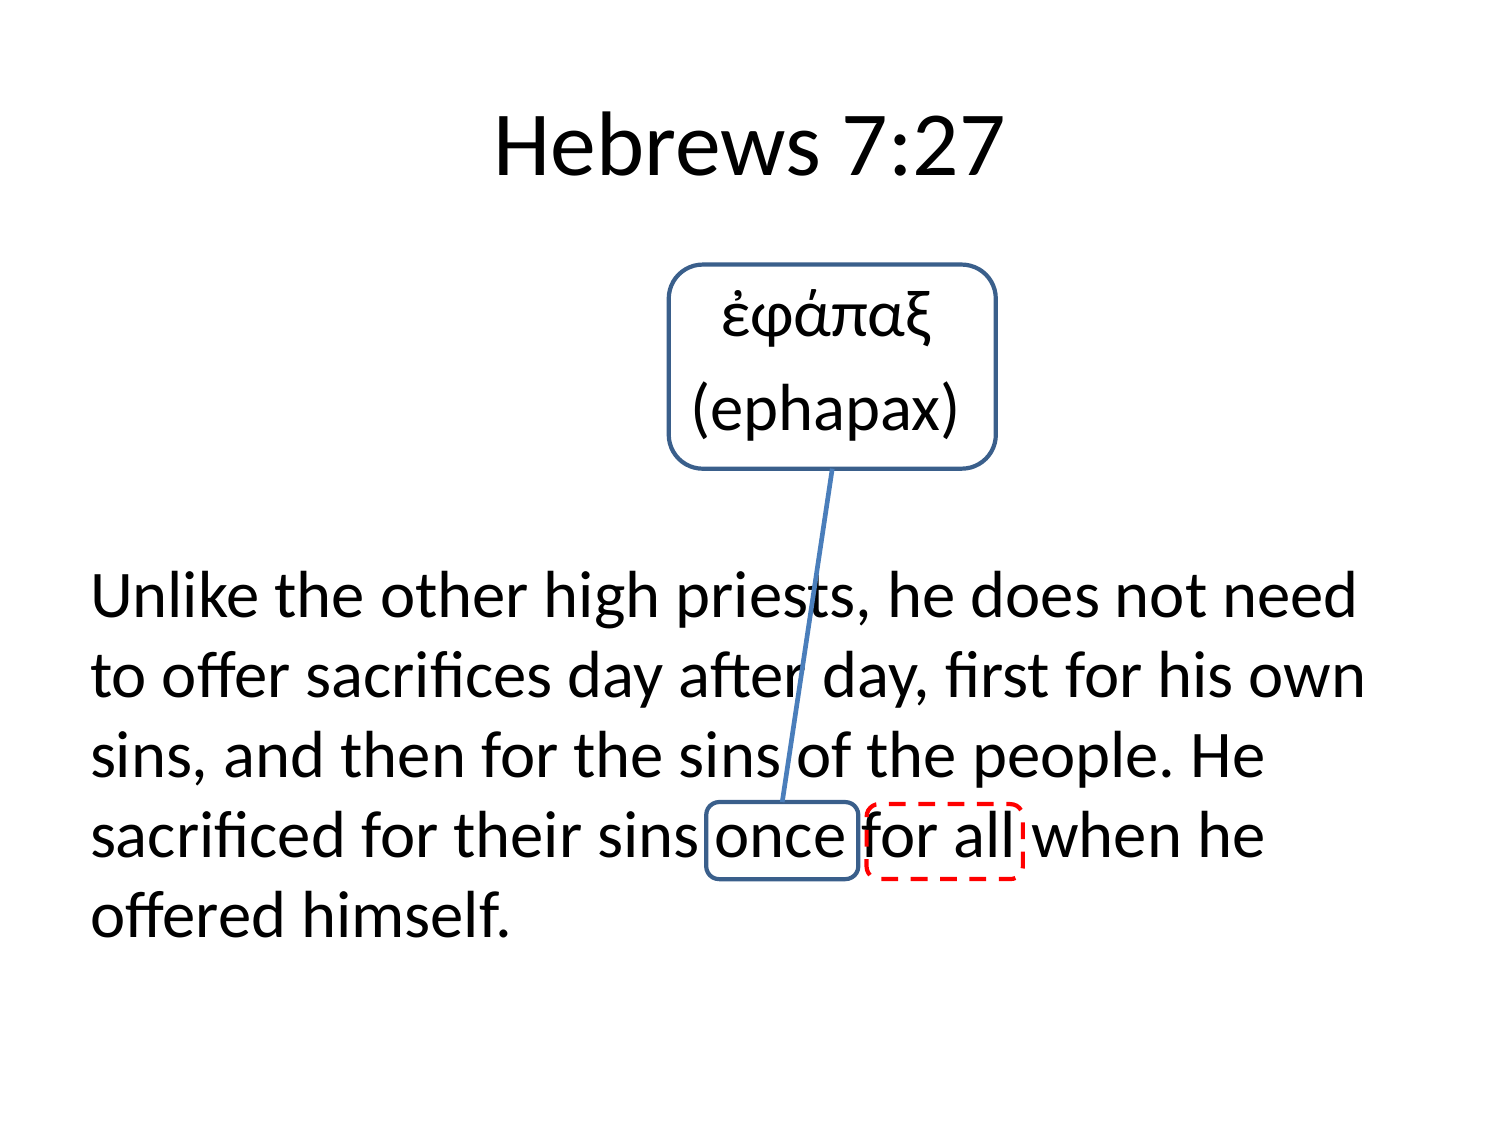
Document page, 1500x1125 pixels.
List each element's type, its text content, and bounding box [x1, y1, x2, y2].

text_box [666, 262, 998, 471]
title Hebrews 7:27 [75, 45, 1425, 233]
list ἐφάπαξ (ephapax) Unlike the other high priests, he does not need to offer sacrifices day after day, first for his own sins, and then for the sins of the people. He sacrificed for their sins once for all when he offered himself. [75, 262, 1425, 1005]
text_box [704, 799, 861, 882]
text_box [864, 801, 1025, 882]
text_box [782, 468, 833, 803]
